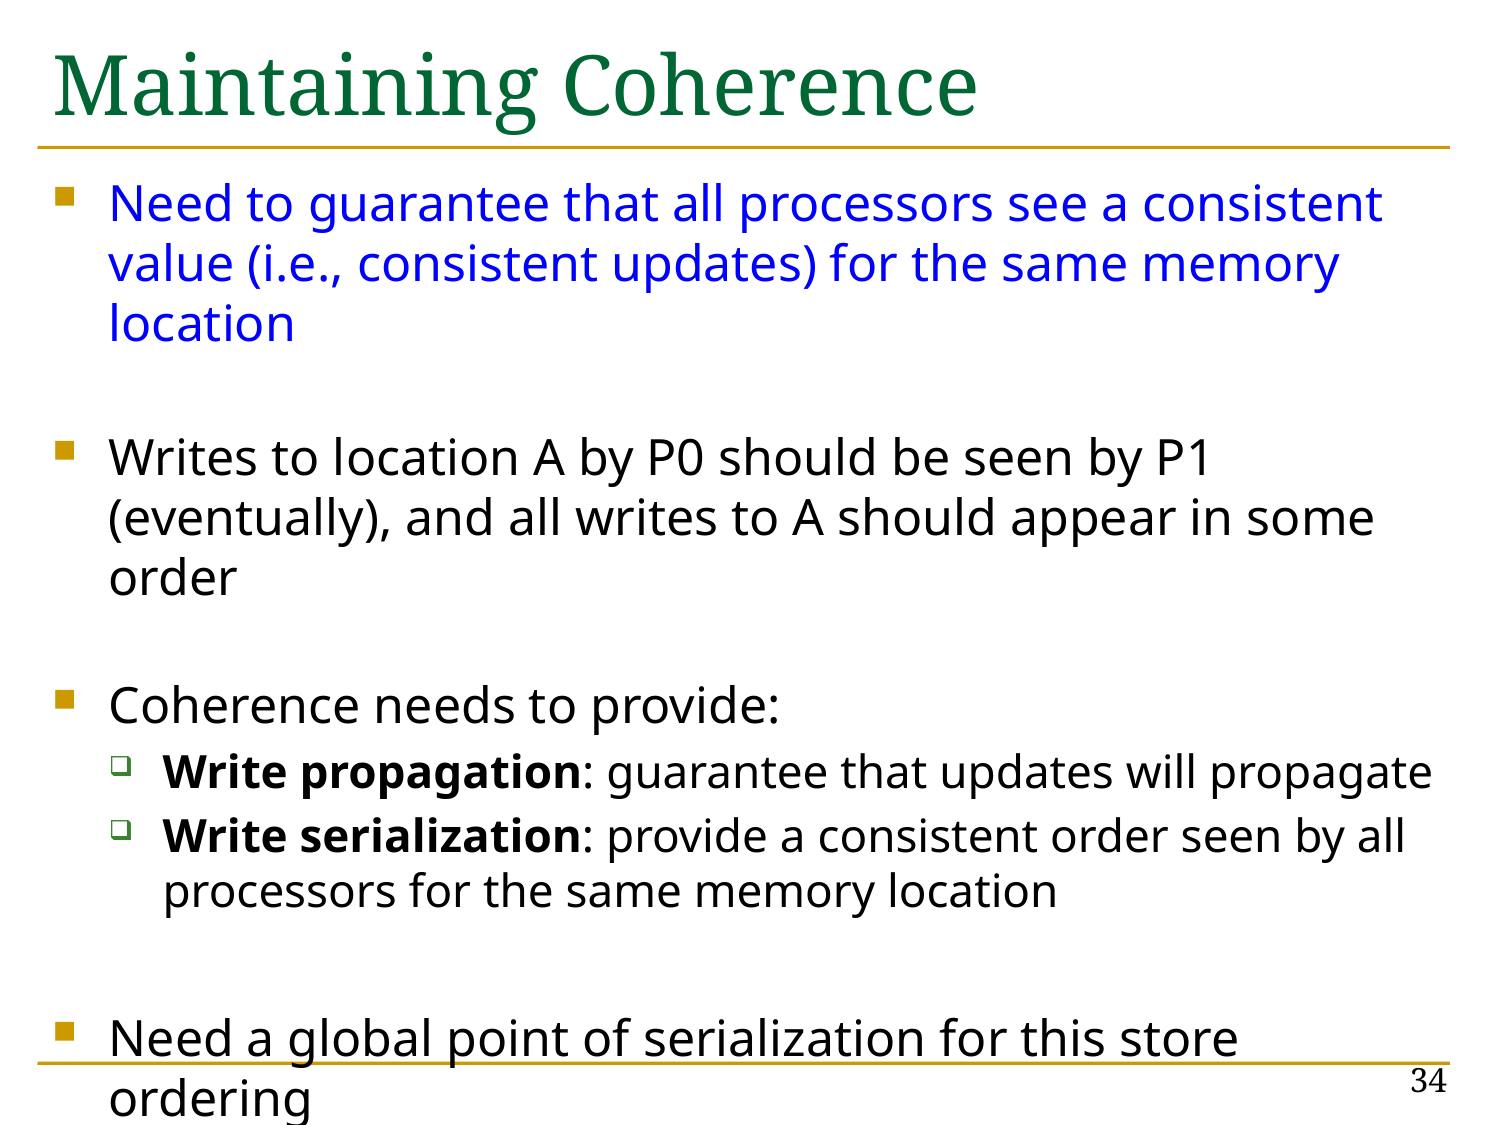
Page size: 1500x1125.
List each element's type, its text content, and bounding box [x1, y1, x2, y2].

slide_number 34 [1111, 1036, 1462, 1112]
list Need to guarantee that all processors see a consistent value (i.e., consistent updates) for the same memory location Writes to location A by P0 should be seen by P1 (eventually), and all writes to A should appear in some order Coherence needs to provide: Write propagation: guarantee that updates will propagate Write serialization: provide a consistent order seen by all processors for the same memory location Need a global point of serialization for this store ordering [37, 163, 1450, 1016]
title Maintaining Coherence [37, 24, 1450, 163]
